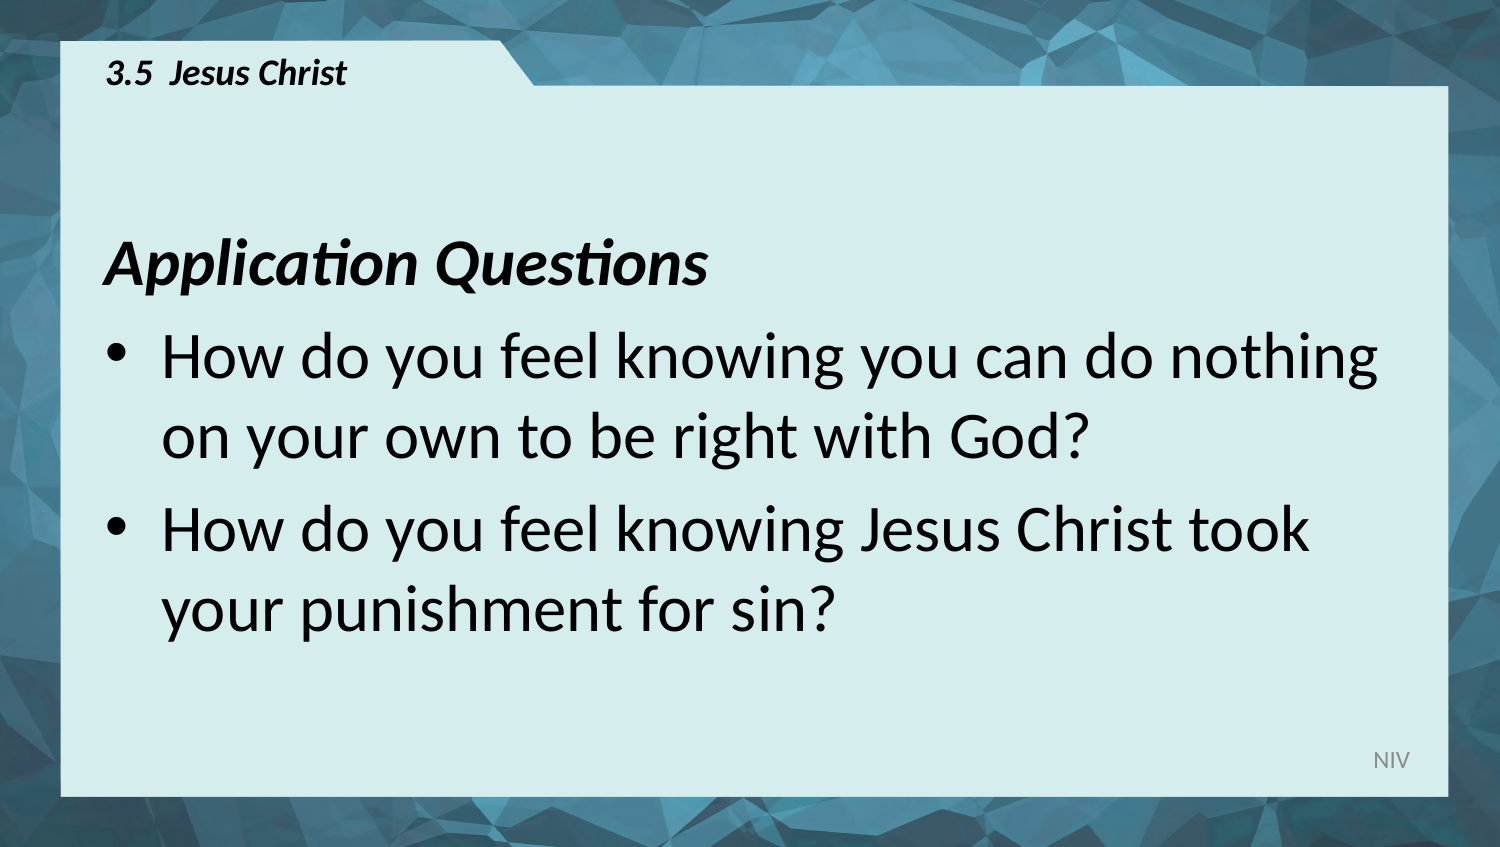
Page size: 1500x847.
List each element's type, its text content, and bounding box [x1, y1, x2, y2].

list Application Questions How do you feel knowing you can do nothing on your own to be right with God? How do you feel knowing Jesus Christ took your punishment for sin? [89, 141, 1403, 722]
footer NIV [950, 736, 1425, 782]
title 3.5 Jesus Christ [89, 33, 1420, 108]
picture [0, 0, 1500, 847]
